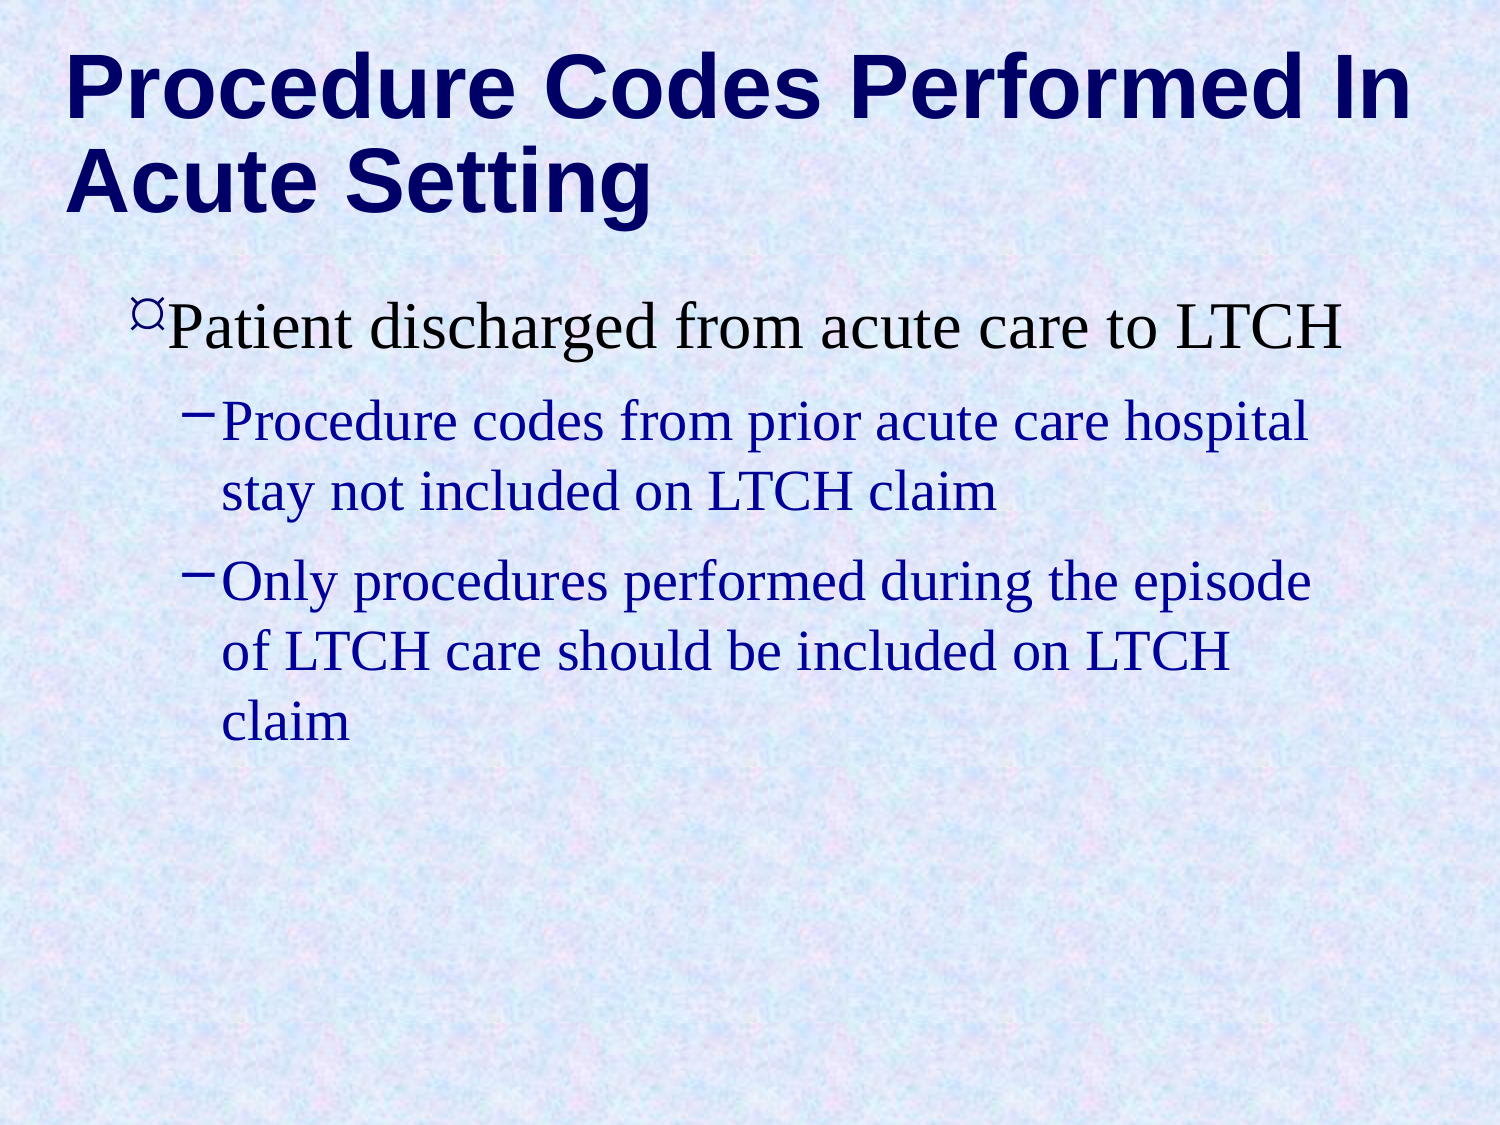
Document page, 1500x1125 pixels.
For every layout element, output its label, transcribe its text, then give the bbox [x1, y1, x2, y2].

title Procedure Codes Performed In Acute Setting [50, 37, 1450, 238]
list Patient discharged from acute care to LTCH Procedure codes from prior acute care hospital stay not included on LTCH claim Only procedures performed during the episode of LTCH care should be included on LTCH claim [112, 275, 1375, 1050]
